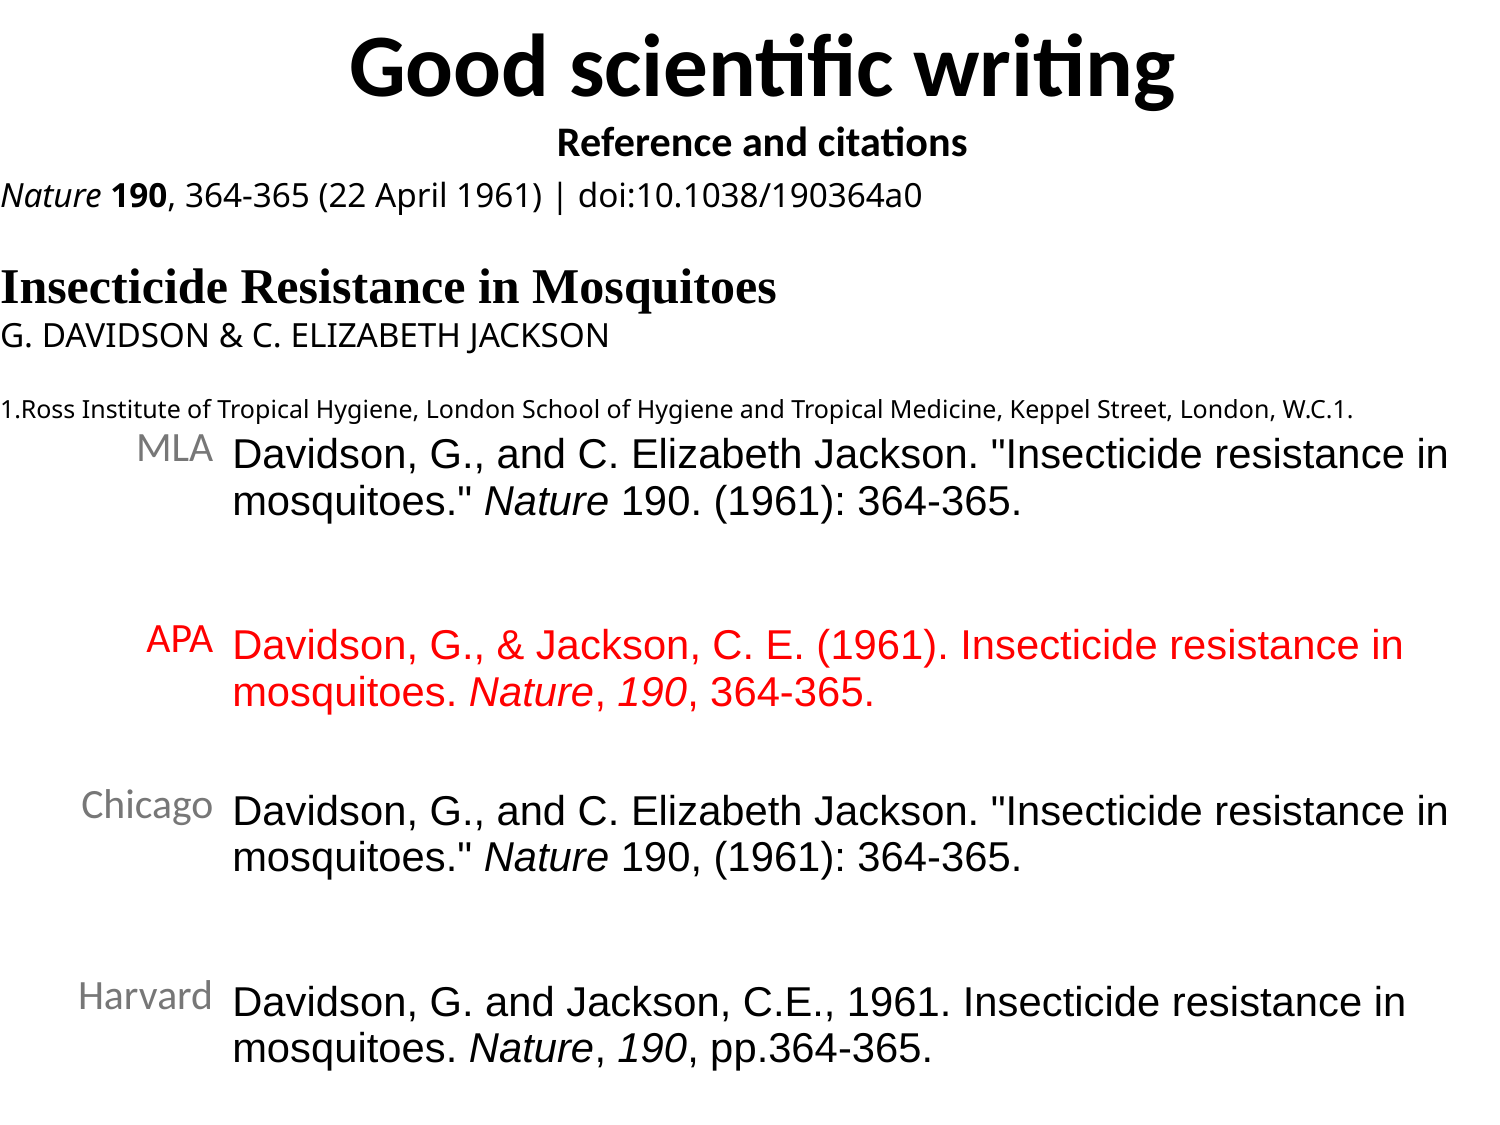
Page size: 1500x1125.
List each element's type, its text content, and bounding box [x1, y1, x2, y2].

table_cell Chicago [0, 781, 224, 972]
table_header MLA [0, 424, 224, 615]
table_cell Davidson, G., & Jackson, C. E. (1961). Insecticide resistance in mosquitoes. Nature, 190, 364-365. [224, 615, 1500, 781]
table_cell Harvard [0, 972, 224, 1125]
table_cell Davidson, G., and C. Elizabeth Jackson. "Insecticide resistance in mosquitoes." Nature 190, (1961): 364-365. [224, 781, 1500, 972]
text_box Good scientific writing Reference and citations [124, 0, 1400, 173]
text_box Nature 190, 364-365 (22 April 1961) | doi:10.1038/190364a0 ARTICLE TOOLS Insecticide Resistance in Mosquitoes G. DAVIDSON & C. ELIZABETH JACKSON Ross Institute of Tropical Hygiene, London School of Hygiene and Tropical Medicine, Keppel Street, London, W.C.1. [0, 173, 1500, 424]
table_cell APA [0, 615, 224, 781]
table_header Davidson, G., and C. Elizabeth Jackson. "Insecticide resistance in mosquitoes." Nature 190. (1961): 364-365. [224, 424, 1500, 615]
table_cell Davidson, G. and Jackson, C.E., 1961. Insecticide resistance in mosquitoes. Nature, 190, pp.364-365. [224, 972, 1500, 1125]
